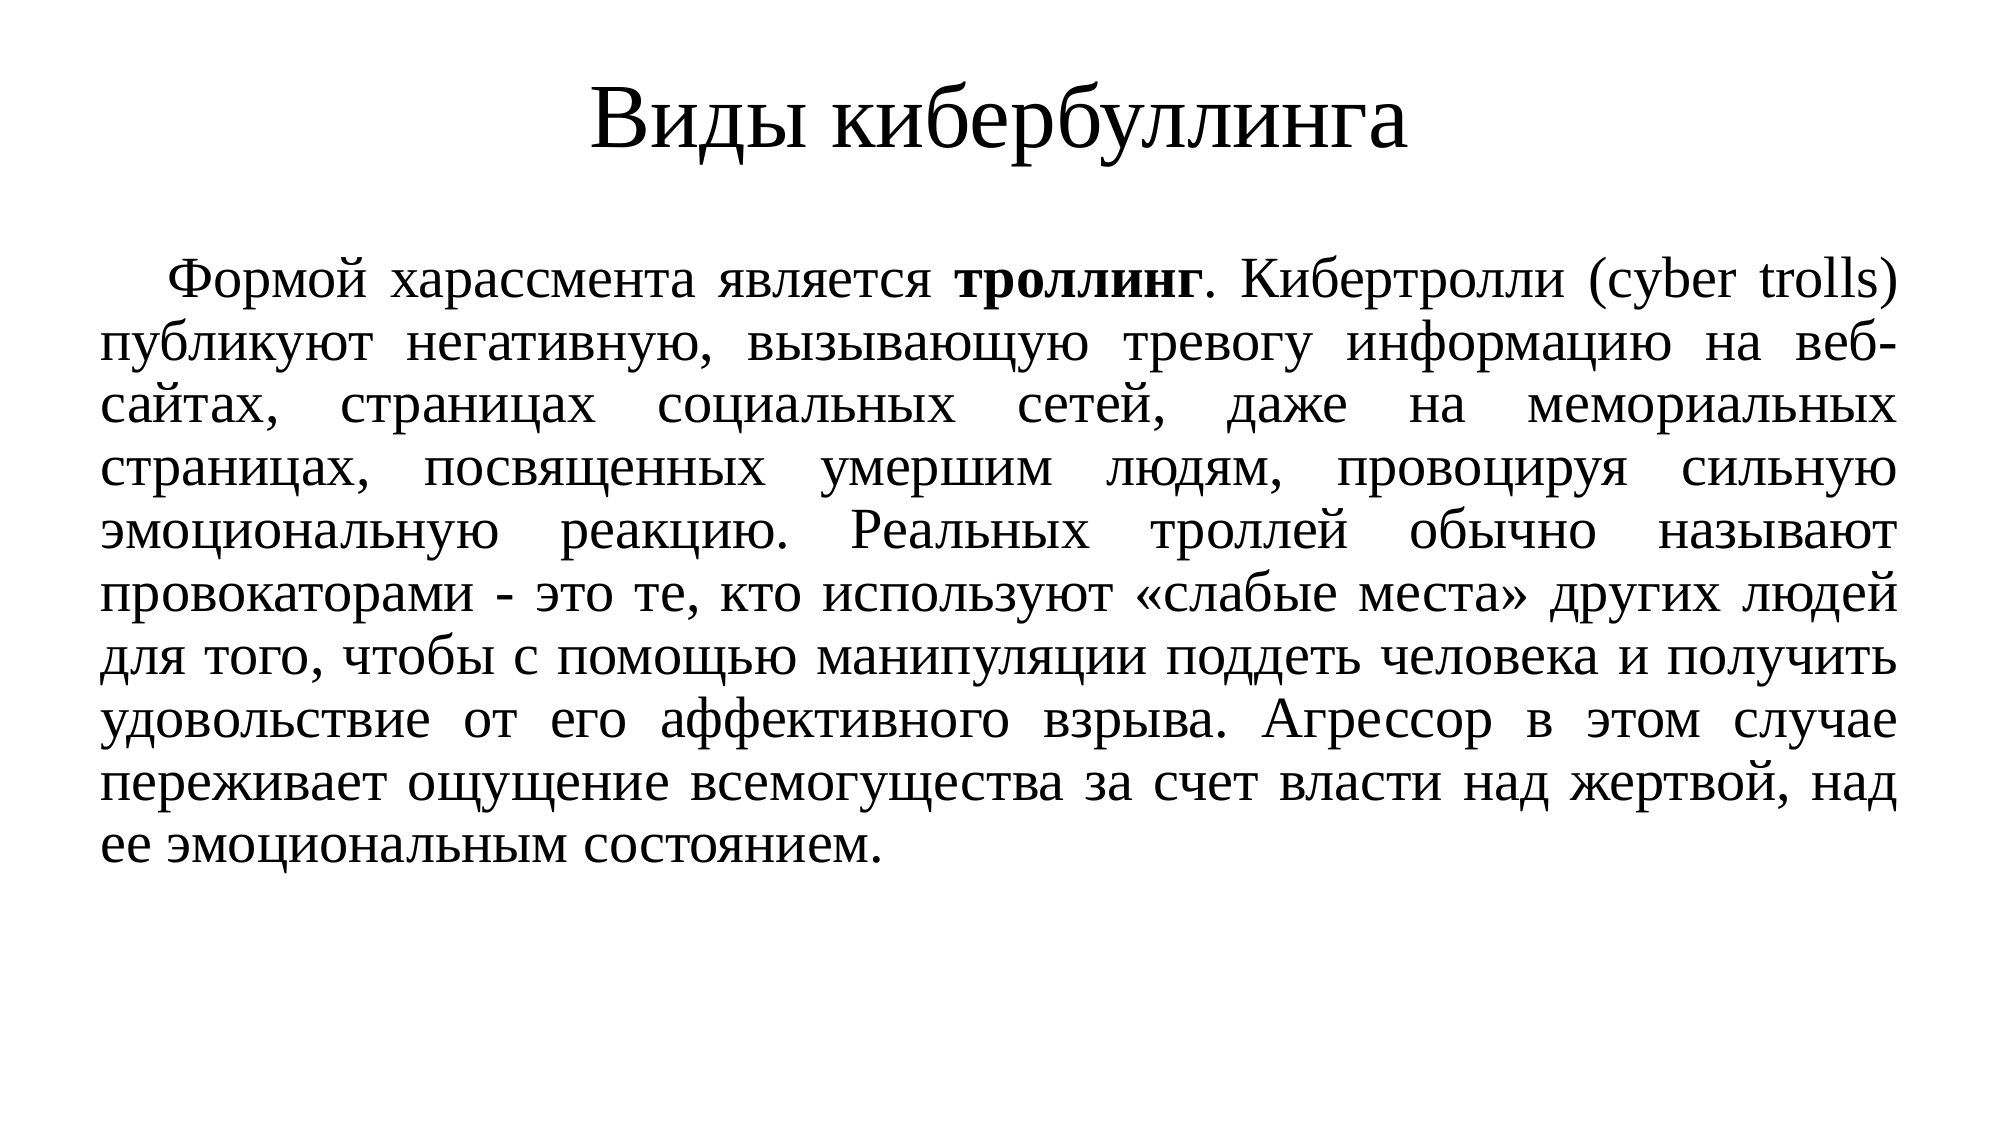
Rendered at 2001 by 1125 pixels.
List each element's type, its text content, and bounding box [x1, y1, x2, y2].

title Виды кибербуллинга [137, 59, 1863, 177]
list Формой харассмента является троллинг. Кибертролли (cyber trolls) публикуют негативную, вызывающую тревогу информацию на веб-сайтах, страницах социальных сетей, даже на мемориальных страницах, посвященных умершим людям, провоцируя сильную эмоциональную реакцию. Реальных троллей обычно называют провокаторами - это те, кто используют «слабые места» других людей для того, чтобы с помощью манипуляции поддеть человека и получить удовольствие от его аффективного взрыва. Агрессор в этом случае переживает ощущение всемогущества за счет власти над жертвой, над ее эмоциональным состоянием. [85, 239, 1915, 1014]
